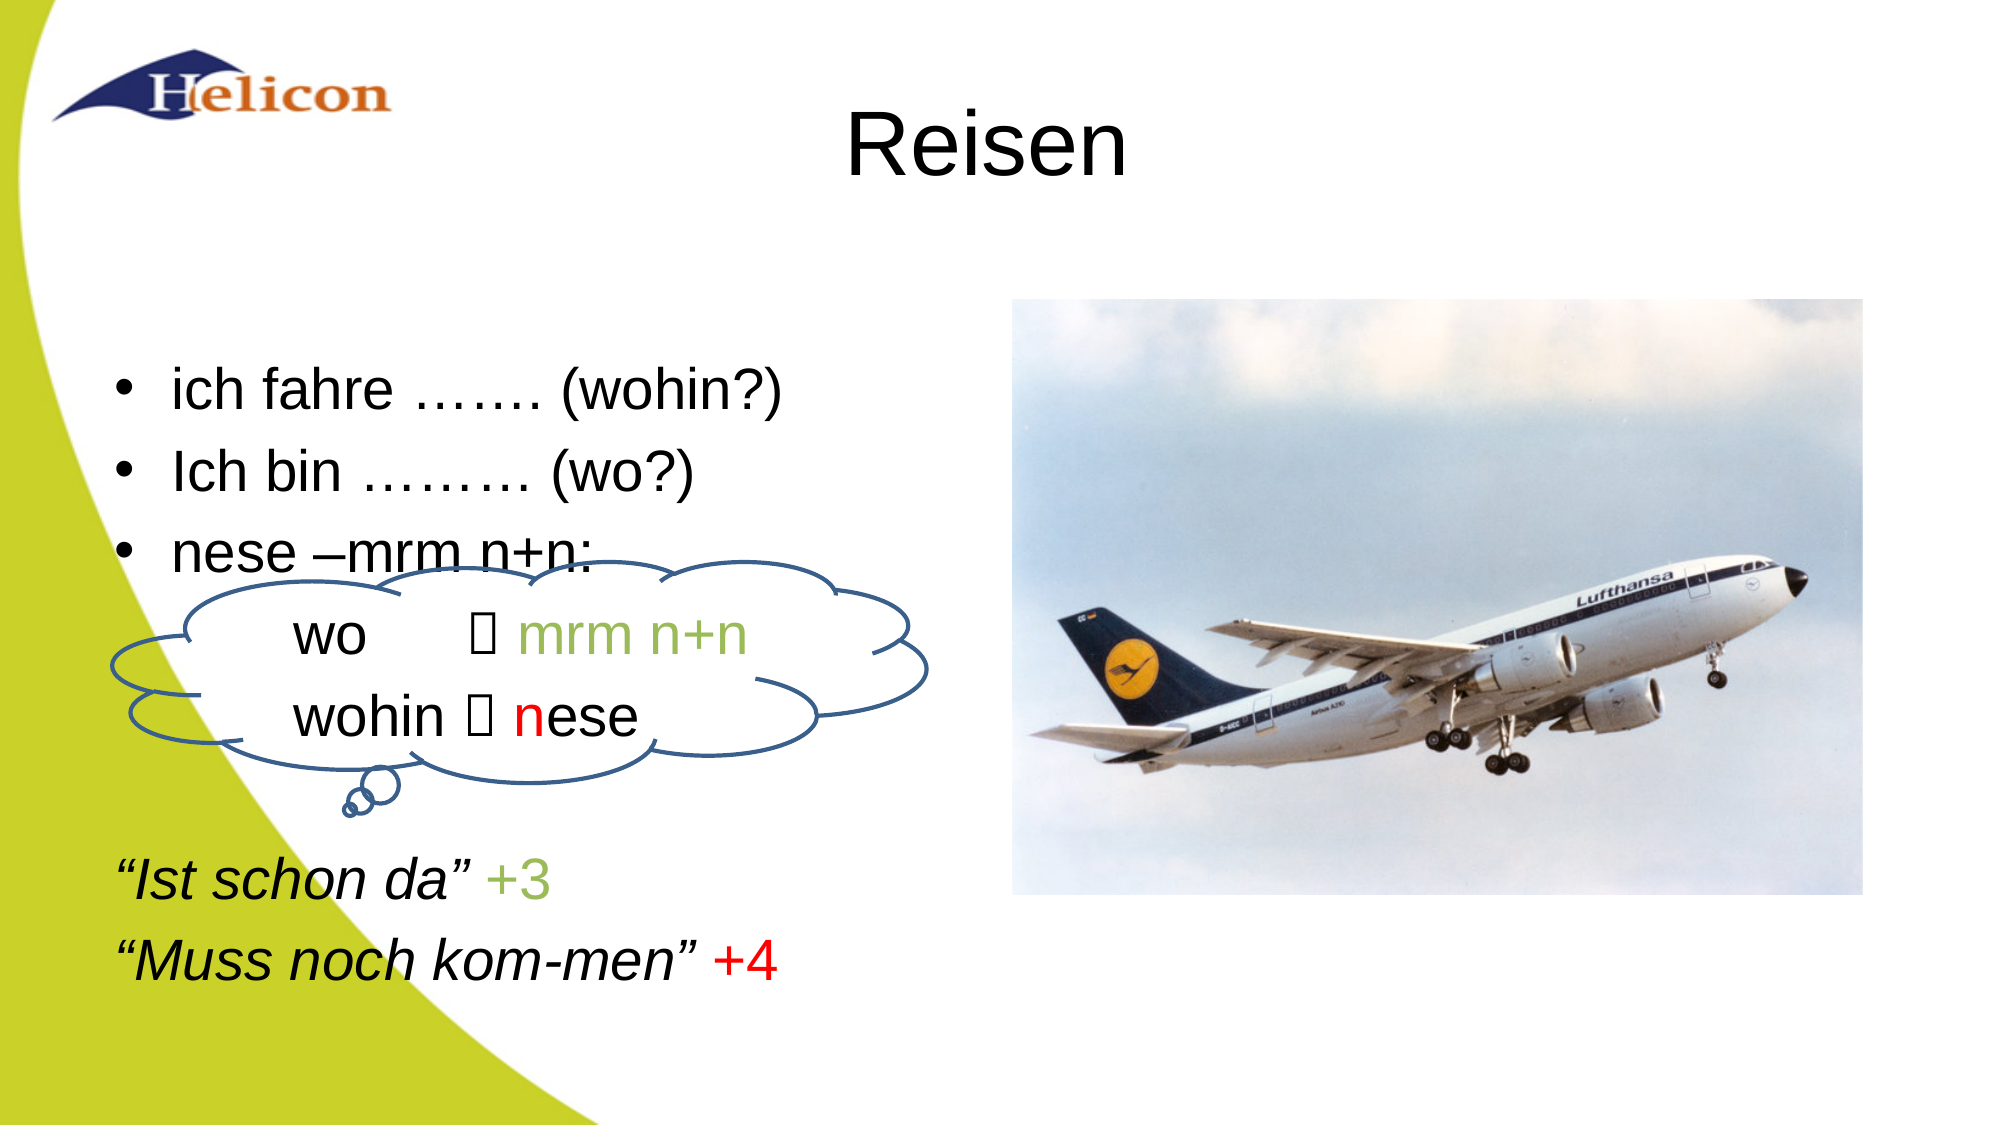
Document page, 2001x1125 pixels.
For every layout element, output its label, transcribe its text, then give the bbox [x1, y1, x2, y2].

text_box [110, 559, 929, 819]
title Reisen [99, 45, 1900, 233]
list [1012, 299, 1863, 895]
list ich fahre ……. (wohin?) Ich bin ……… (wo?) nese –mrm n+n: wo  mrm n+n wohin  nese “Ist schon da” +3 “Muss noch kom-men” +4 [99, 262, 984, 1005]
picture [0, 0, 2000, 1125]
